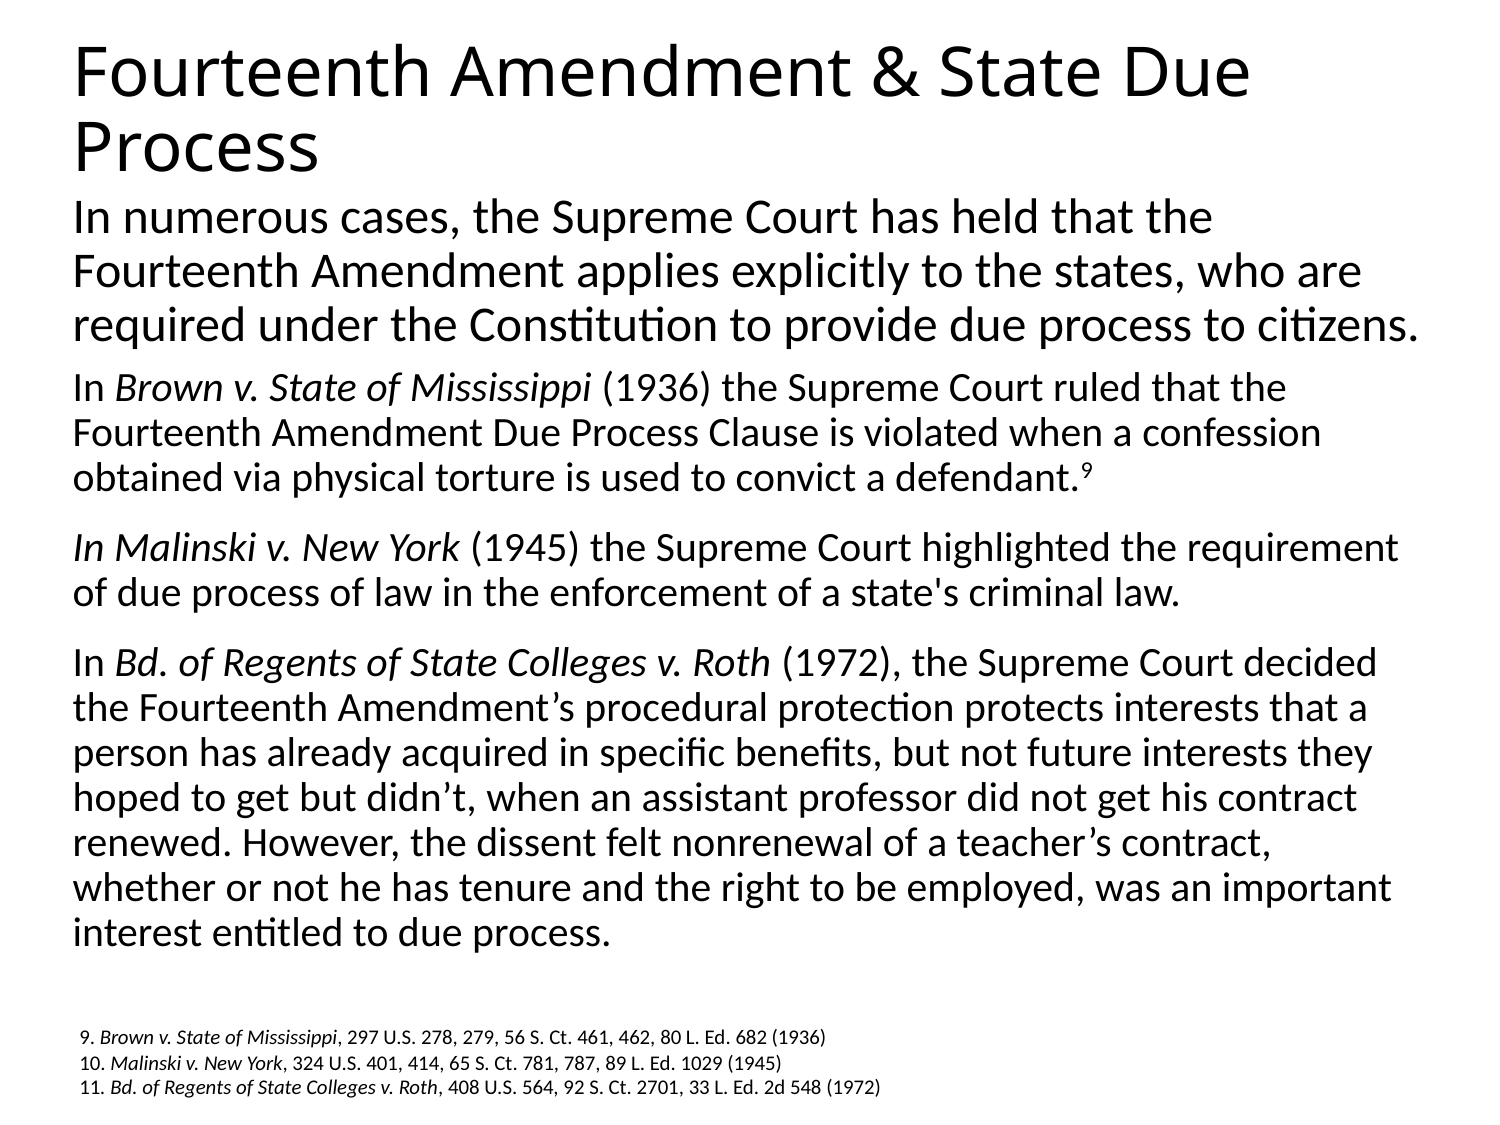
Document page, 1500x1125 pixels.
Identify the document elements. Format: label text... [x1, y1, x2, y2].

text_box 9. Brown v. State of Mississippi, 297 U.S. 278, 279, 56 S. Ct. 461, 462, 80 L. Ed. 682 (1936) 10. Malinski v. New York, 324 U.S. 401, 414, 65 S. Ct. 781, 787, 89 L. Ed. 1029 (1945) 11. Bd. of Regents of State Colleges v. Roth, 408 U.S. 564, 92 S. Ct. 2701, 33 L. Ed. 2d 548 (1972) [64, 1016, 1316, 1107]
list In numerous cases, the Supreme Court has held that the Fourteenth Amendment applies explicitly to the states, who are required under the Constitution to provide due process to citizens. In Brown v. State of Mississippi (1936) the Supreme Court ruled that the Fourteenth Amendment Due Process Clause is violated when a confession obtained via physical torture is used to convict a defendant.9 In Malinski v. New York (1945) the Supreme Court highlighted the requirement of due process of law in the enforcement of a state's criminal law. In Bd. of Regents of State Colleges v. Roth (1972), the Supreme Court decided the Fourteenth Amendment’s procedural protection protects interests that a person has already acquired in specific benefits, but not future interests they hoped to get but didn’t, when an assistant professor did not get his contract renewed. However, the dissent felt nonrenewal of a teacher’s contract, whether or not he has tenure and the right to be employed, was an important interest entitled to due process. [57, 182, 1436, 1014]
title Fourteenth Amendment & State Due Process [57, 39, 1352, 182]
